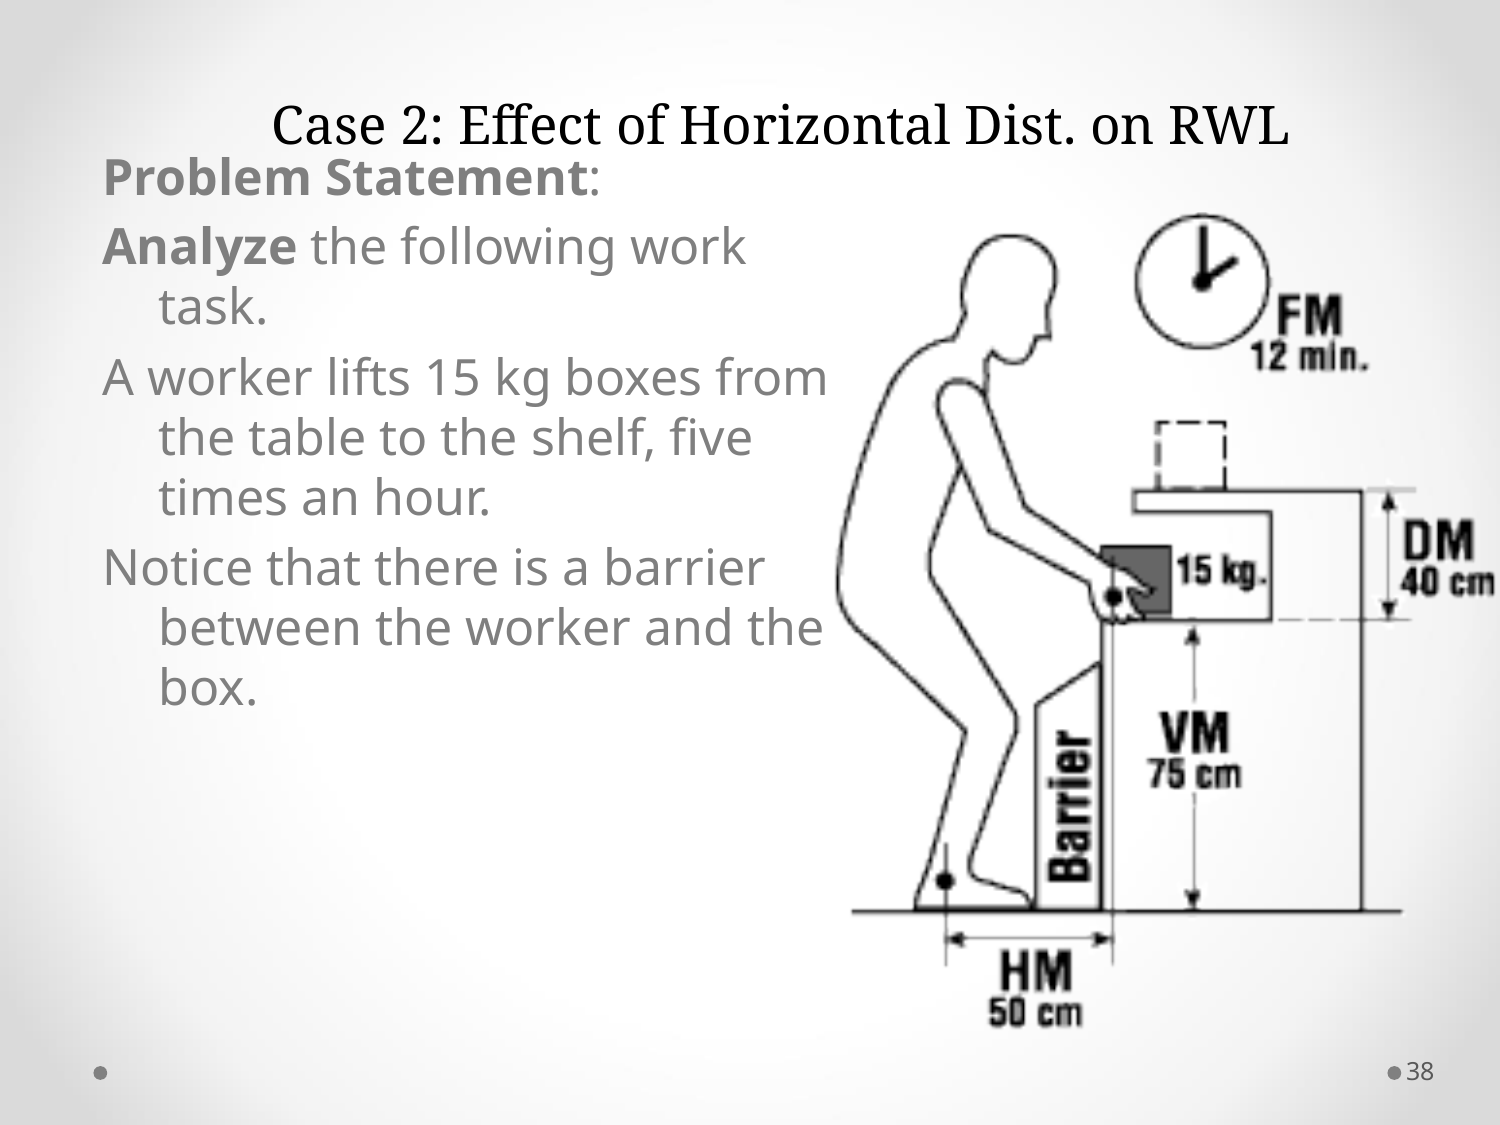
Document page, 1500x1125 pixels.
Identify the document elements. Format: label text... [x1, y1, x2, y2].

list Problem Statement: Analyze the following work task. A worker lifts 15 kg boxes from the table to the shelf, five times an hour. Notice that there is a barrier between the worker and the box. [87, 137, 863, 1113]
slide_number 38 [1401, 1058, 1494, 1103]
picture [0, 0, 1500, 1125]
title Case 2: Effect of Horizontal Dist. on RWL [62, 62, 1500, 163]
